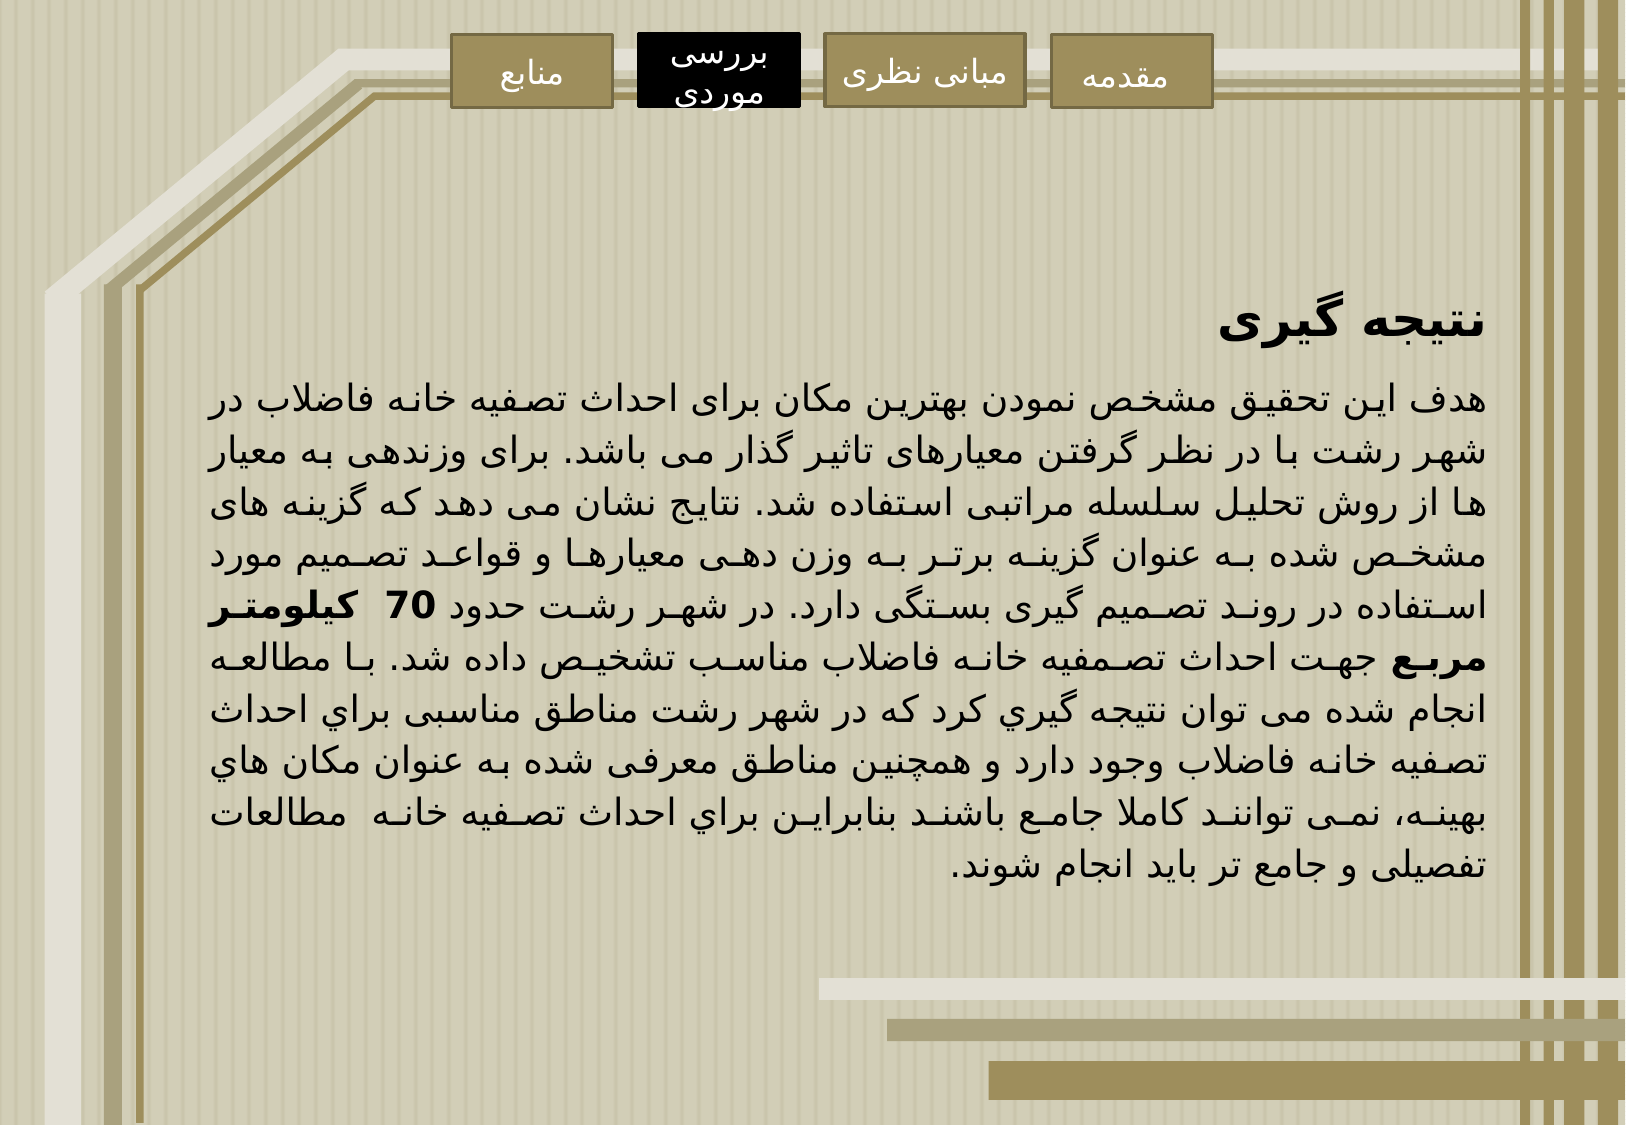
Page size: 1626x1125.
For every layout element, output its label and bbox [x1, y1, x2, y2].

text_box [8, 0, 1625, 1125]
